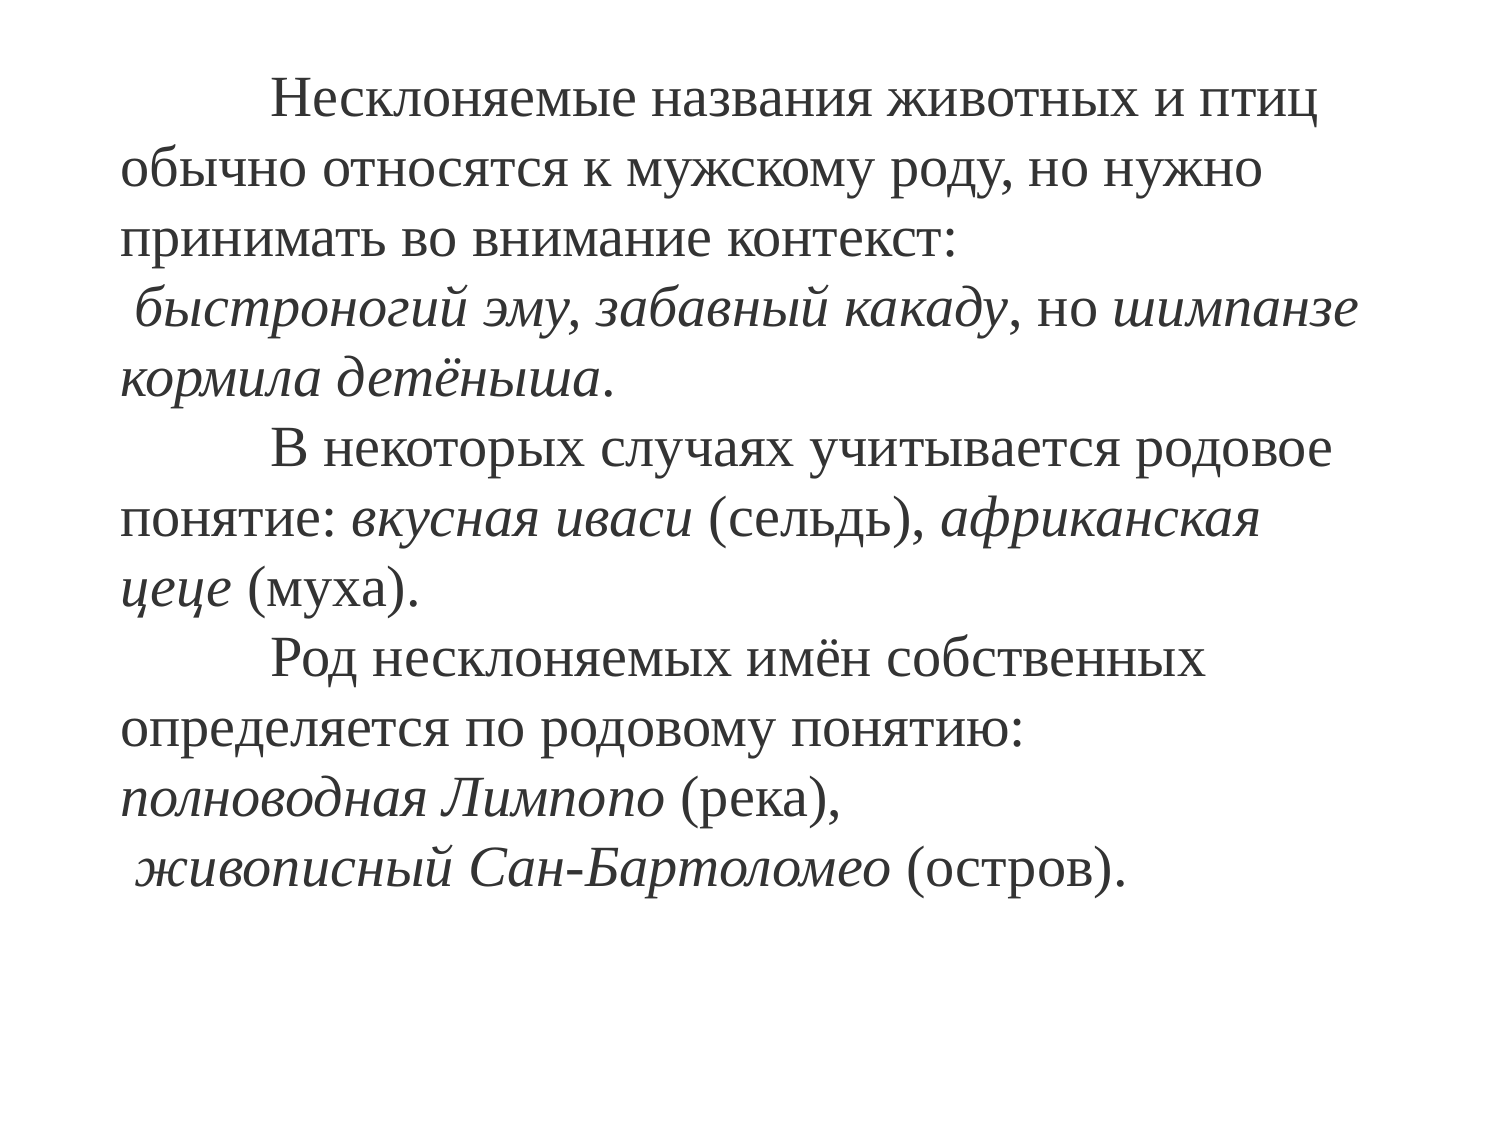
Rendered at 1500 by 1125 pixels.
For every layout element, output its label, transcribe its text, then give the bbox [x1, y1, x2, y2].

text_box Несклоняемые названия животных и птиц обычно относятся к мужскому роду, но нужно принимать во внимание контекст: быстроногий эму, забавный какаду, но шимпанзе кормила детёныша. В некоторых случаях учитывается родовое понятие: вкусная иваси (сельдь), африканская цеце (муха). Род несклоняемых имён собственных определяется по родовому понятию: полноводная Лимпопо (река), живописный Сан-Бартоломео (остров). [105, 51, 1395, 906]
